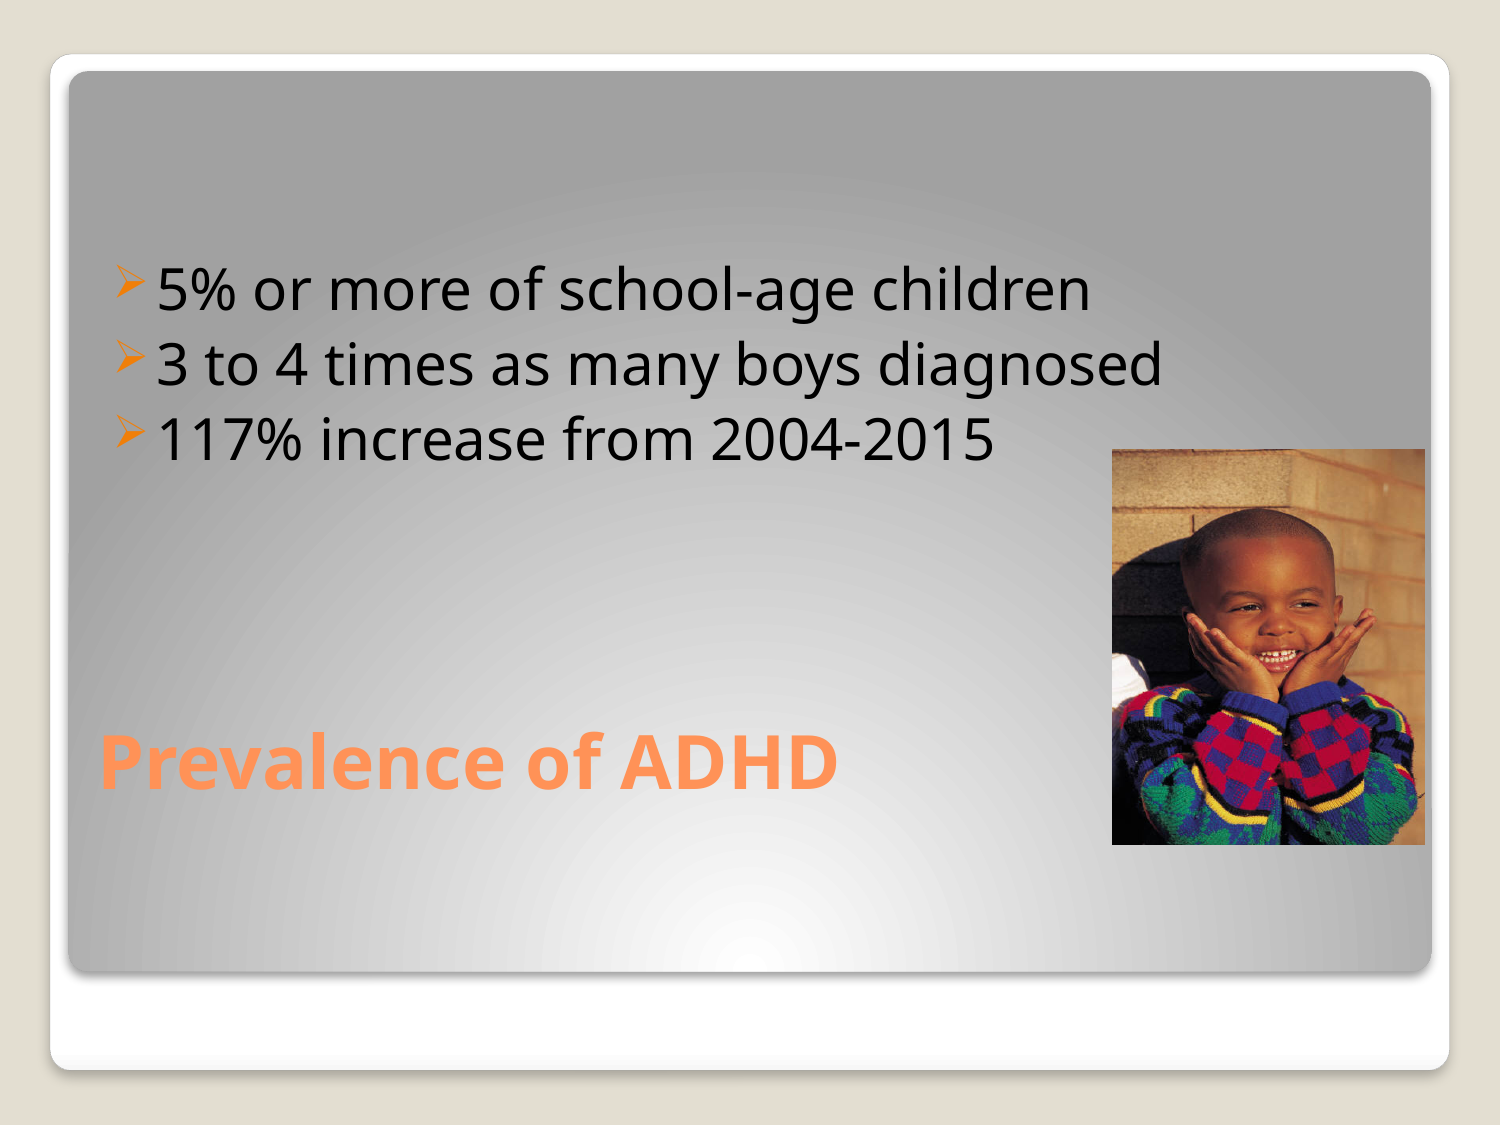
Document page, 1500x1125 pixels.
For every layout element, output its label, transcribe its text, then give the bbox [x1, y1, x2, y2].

title Prevalence of ADHD [82, 774, 1104, 813]
picture [1111, 449, 1426, 845]
list 5% or more of school-age children 3 to 4 times as many boys diagnosed 117% increase from 2004-2015 [82, 86, 1425, 774]
